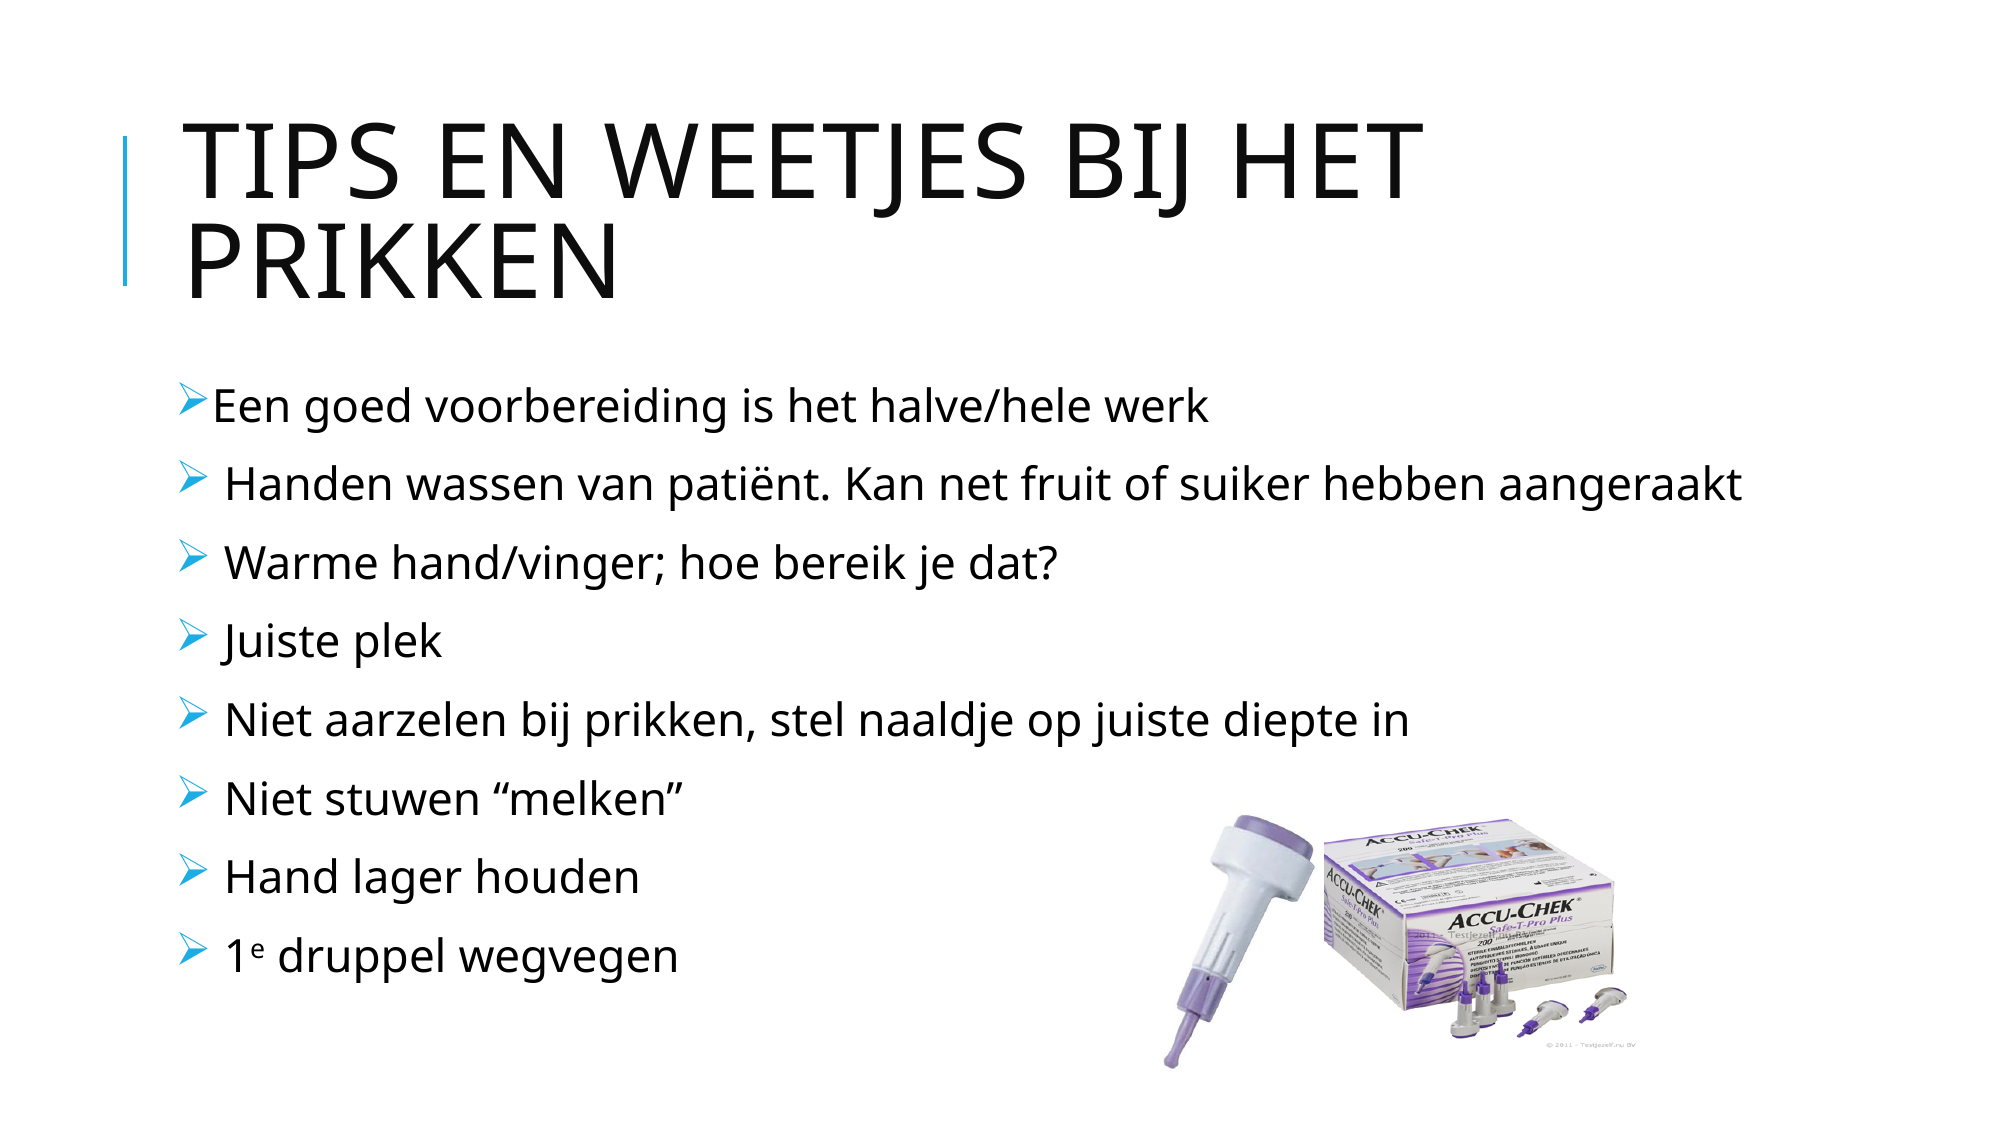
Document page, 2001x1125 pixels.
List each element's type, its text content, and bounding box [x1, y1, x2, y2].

title Tips en weetjes bij het prikken [168, 96, 1763, 342]
list Een goed voorbereiding is het halve/hele werk Handen wassen van patiënt. Kan net fruit of suiker hebben aangeraakt Warme hand/vinger; hoe bereik je dat? Juiste plek Niet aarzelen bij prikken, stel naaldje op juiste diepte in Niet stuwen “melken” Hand lager houden 1e druppel wegvegen [168, 375, 1763, 1035]
picture [1153, 803, 1640, 1078]
